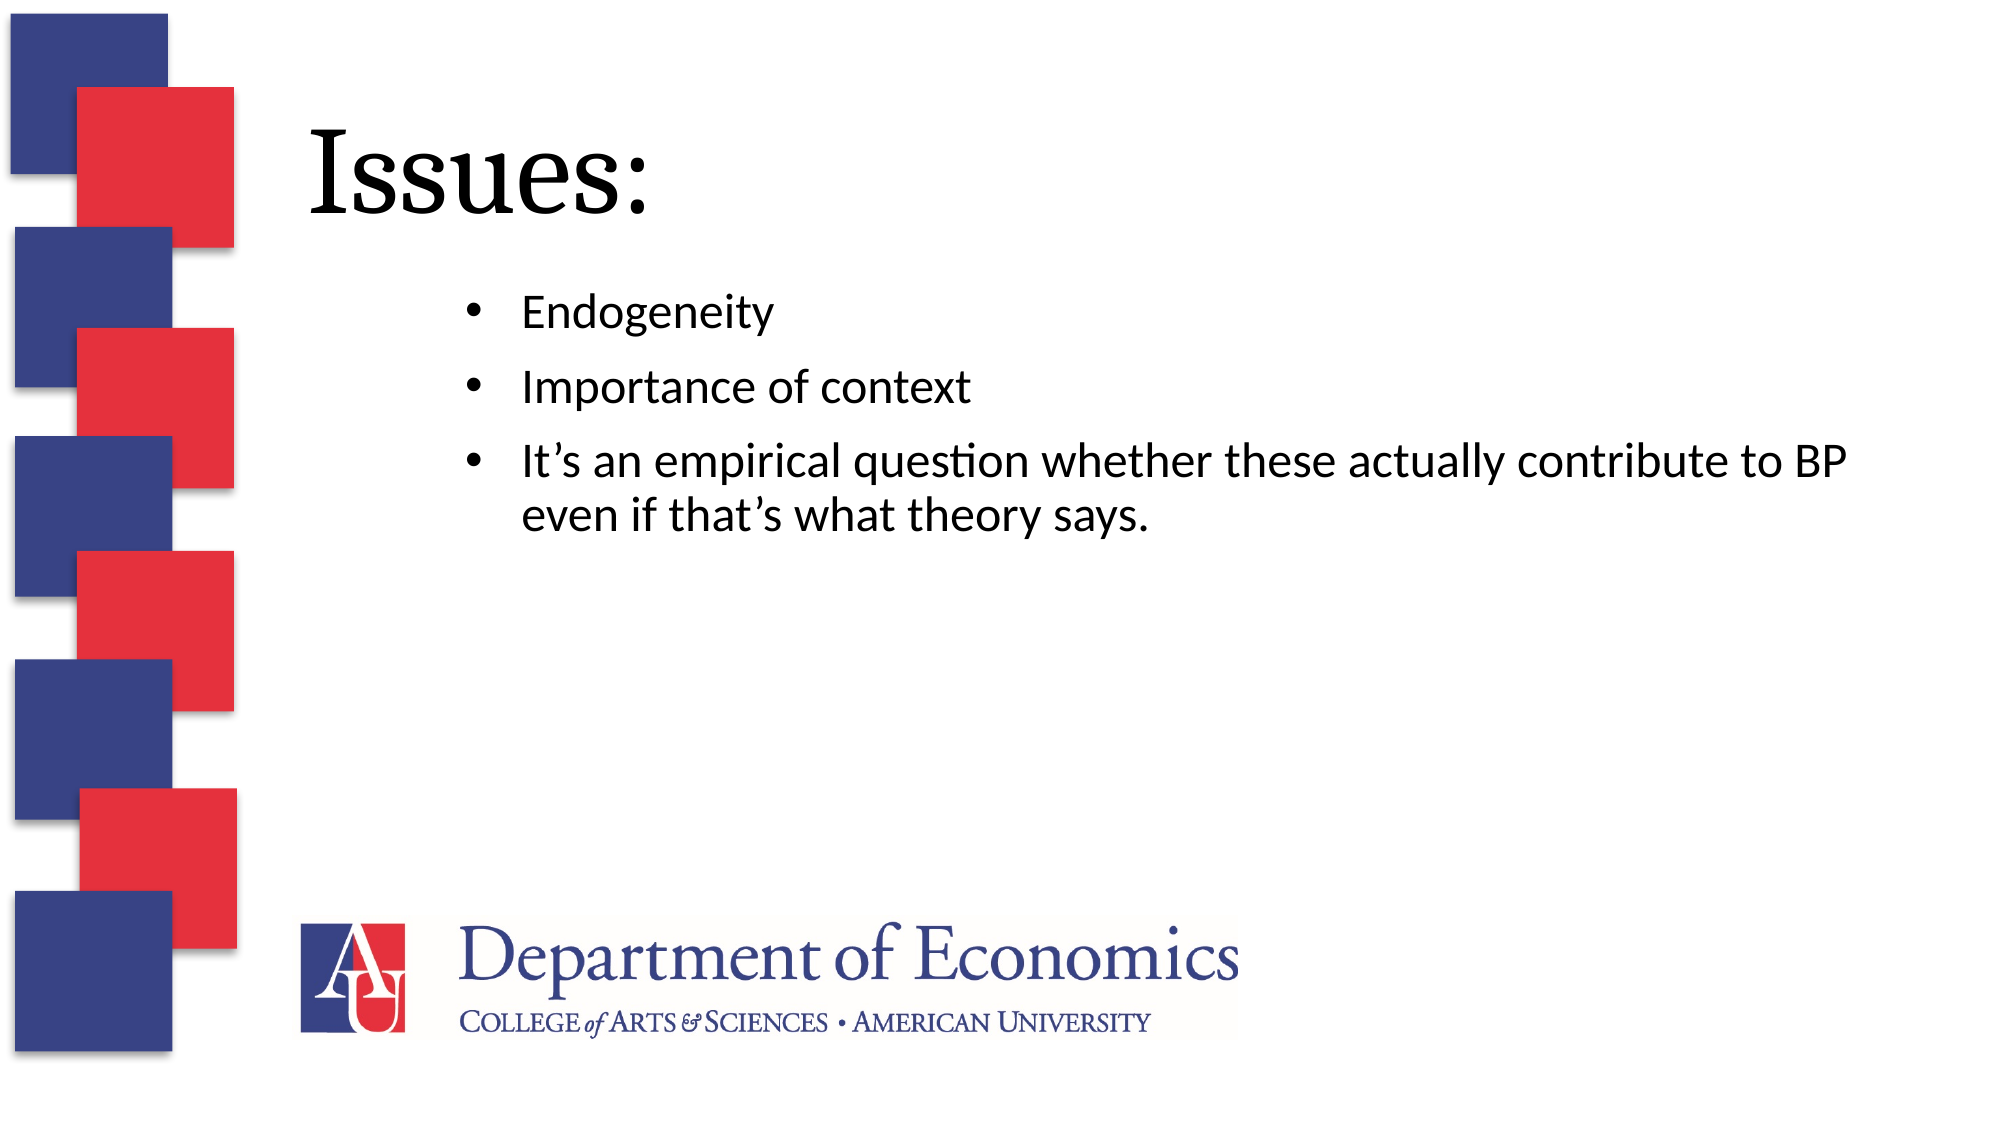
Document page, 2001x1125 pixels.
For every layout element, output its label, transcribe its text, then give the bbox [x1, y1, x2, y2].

text_box [76, 550, 235, 712]
text_box [79, 787, 238, 950]
text_box [76, 86, 235, 249]
text_box [14, 435, 173, 598]
picture [292, 915, 1238, 1040]
text_box Issues: [292, 60, 1913, 248]
text_box Endogeneity Importance of context It’s an empirical question whether these actually contribute to BP even if that’s what theory says. [449, 277, 1921, 1066]
text_box [76, 327, 235, 489]
text_box [14, 658, 173, 821]
text_box [14, 890, 173, 1052]
text_box [10, 13, 169, 175]
text_box [14, 226, 173, 388]
